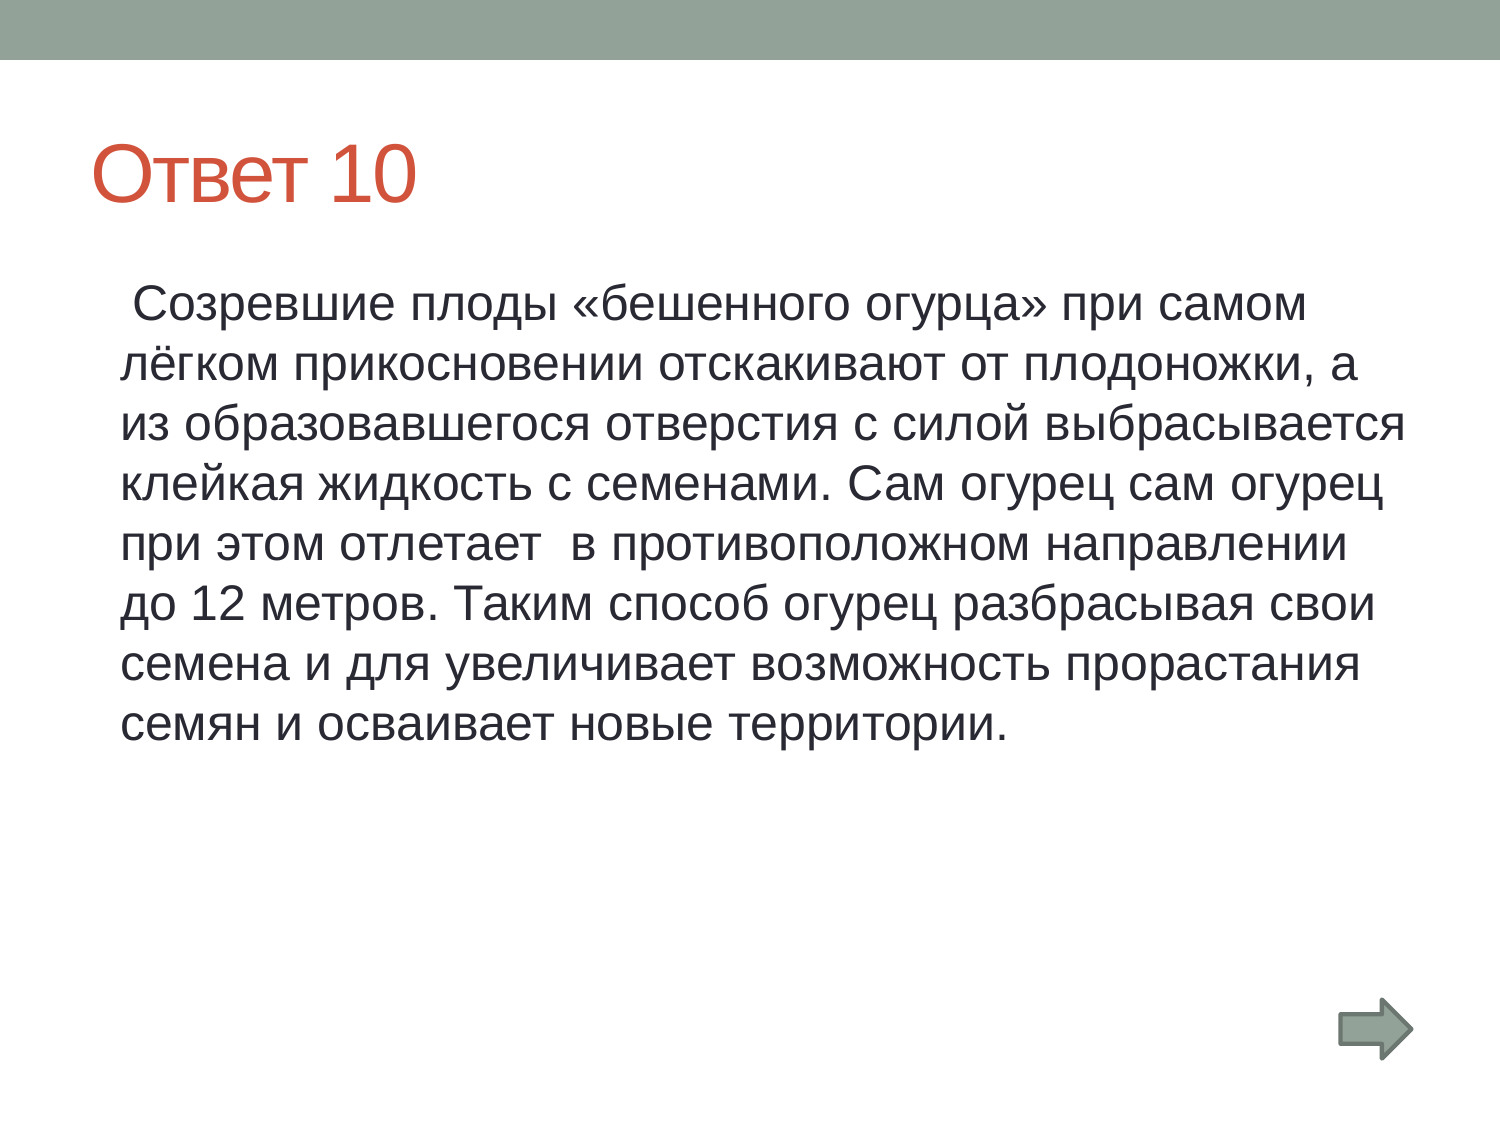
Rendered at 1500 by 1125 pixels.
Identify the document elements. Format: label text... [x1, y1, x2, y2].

list Созревшие плоды «бешенного огурца» при самом лёгком прикосновении отскакивают от плодоножки, а из образовавшегося отверстия с силой выбрасывается клейкая жидкость с семенами. Сам огурец сам огурец при этом отлетает в противоположном направлении до 12 метров. Таким способ огурец разбрасывая свои семена и для увеличивает возможность прорастания семян и осваивает новые территории. [75, 262, 1425, 1063]
title Ответ 10 [75, 87, 1425, 250]
text_box [1338, 997, 1414, 1061]
